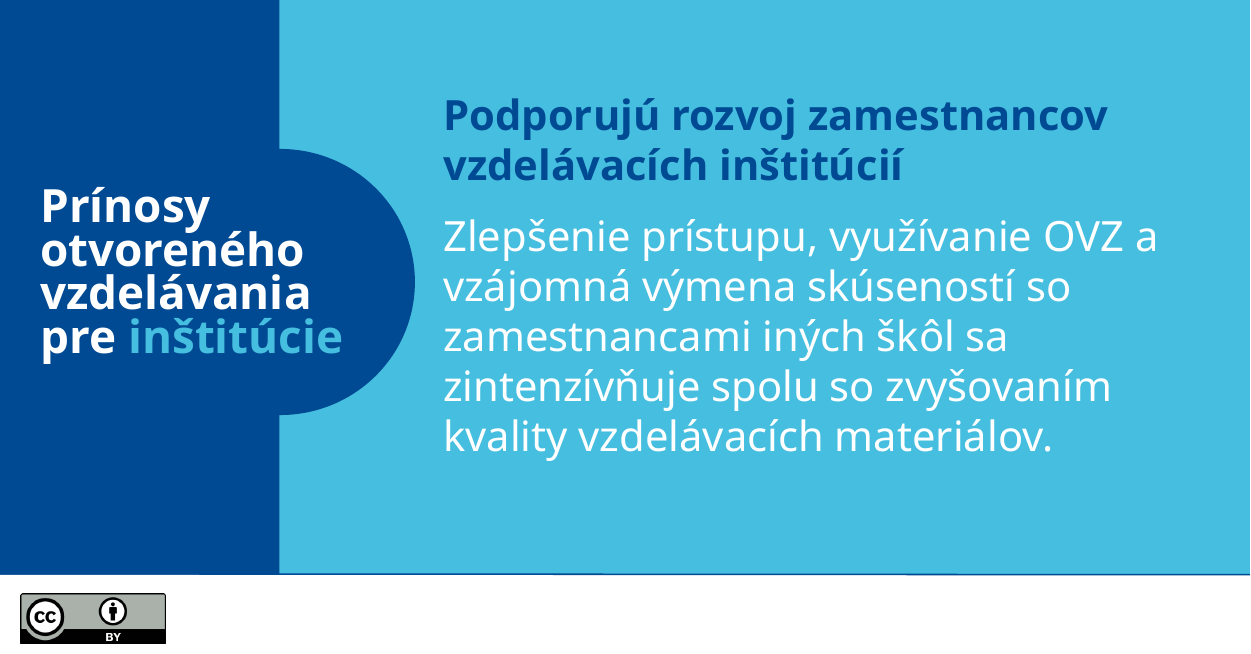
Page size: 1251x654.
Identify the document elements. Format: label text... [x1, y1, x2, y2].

text_box [0, 0, 280, 573]
text_box Prínosy otvoreného vzdelávania pre inštitúcie [25, 171, 409, 378]
text_box [187, 378, 374, 416]
picture [20, 592, 166, 645]
text_box [206, 148, 355, 171]
text_box Podporujú rozvoj zamestnancov vzdelávacích inštitúcií Zlepšenie prístupu, využívanie OVZ a vzájomná výmena skúseností so zamestnancami iných škôl sa zintenzívňuje spolu so zvyšovaním kvality vzdelávacích materiálov. [428, 73, 1178, 475]
text_box [409, 242, 415, 322]
text_box [0, 582, 1250, 654]
